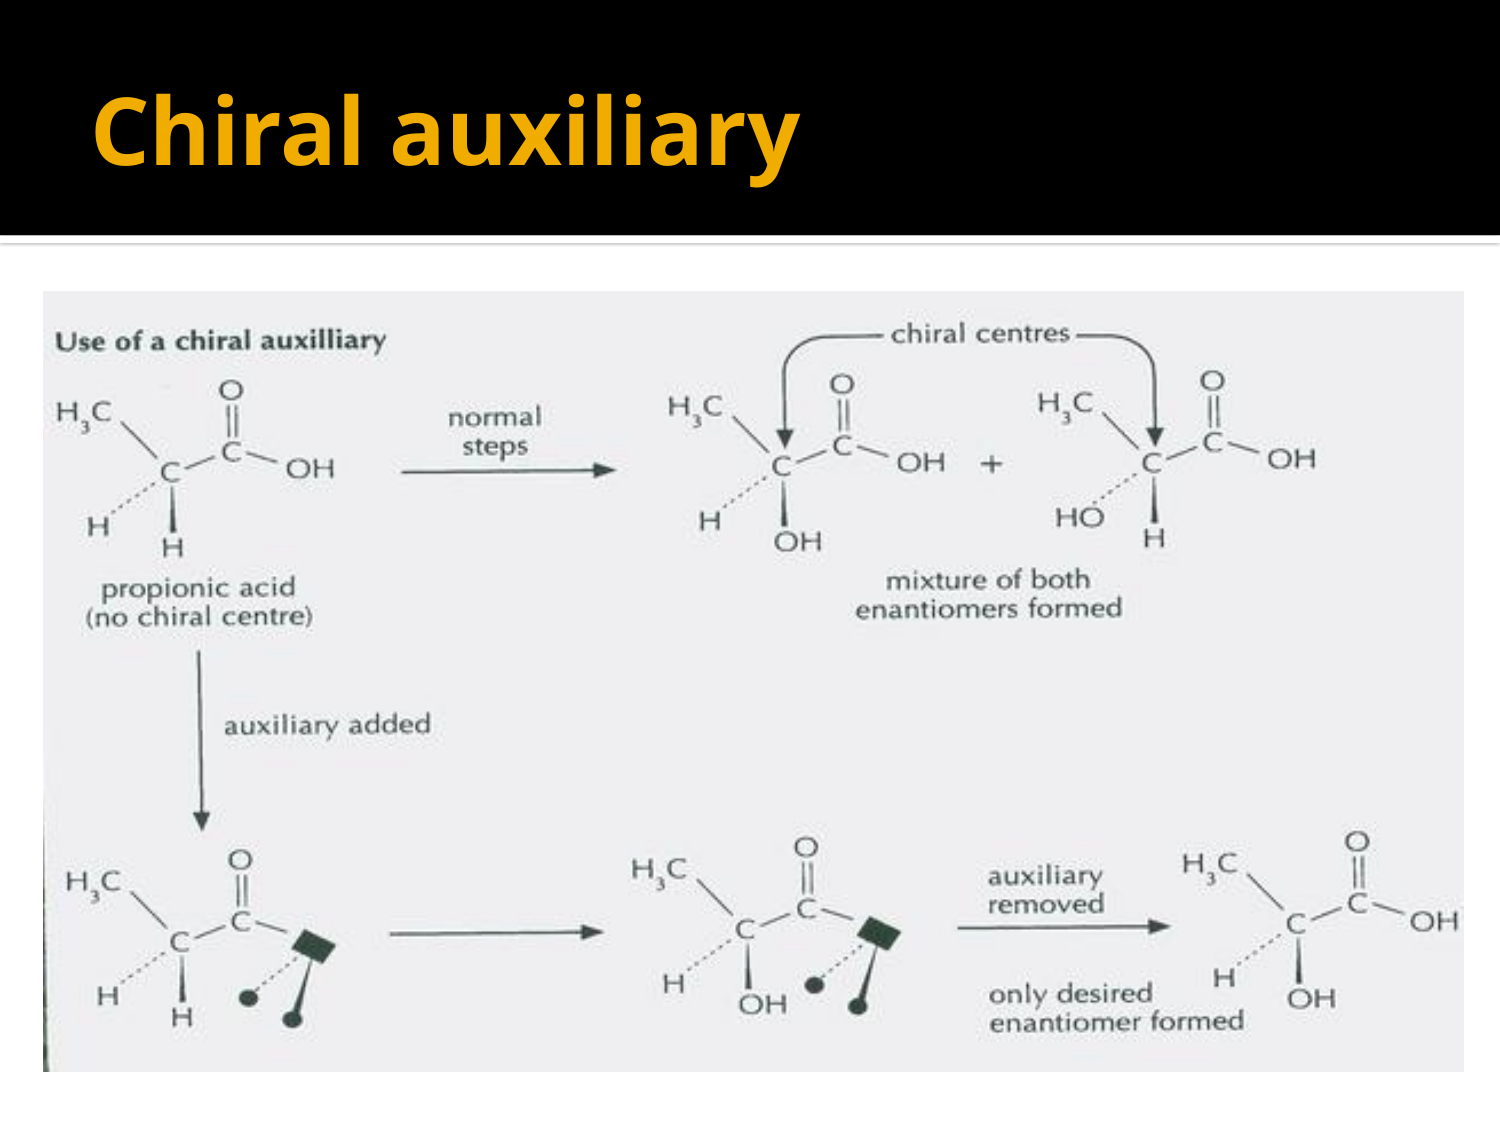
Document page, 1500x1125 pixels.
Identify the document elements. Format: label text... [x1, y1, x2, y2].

title Chiral auxiliary [75, 25, 1425, 231]
picture [43, 291, 1464, 1072]
